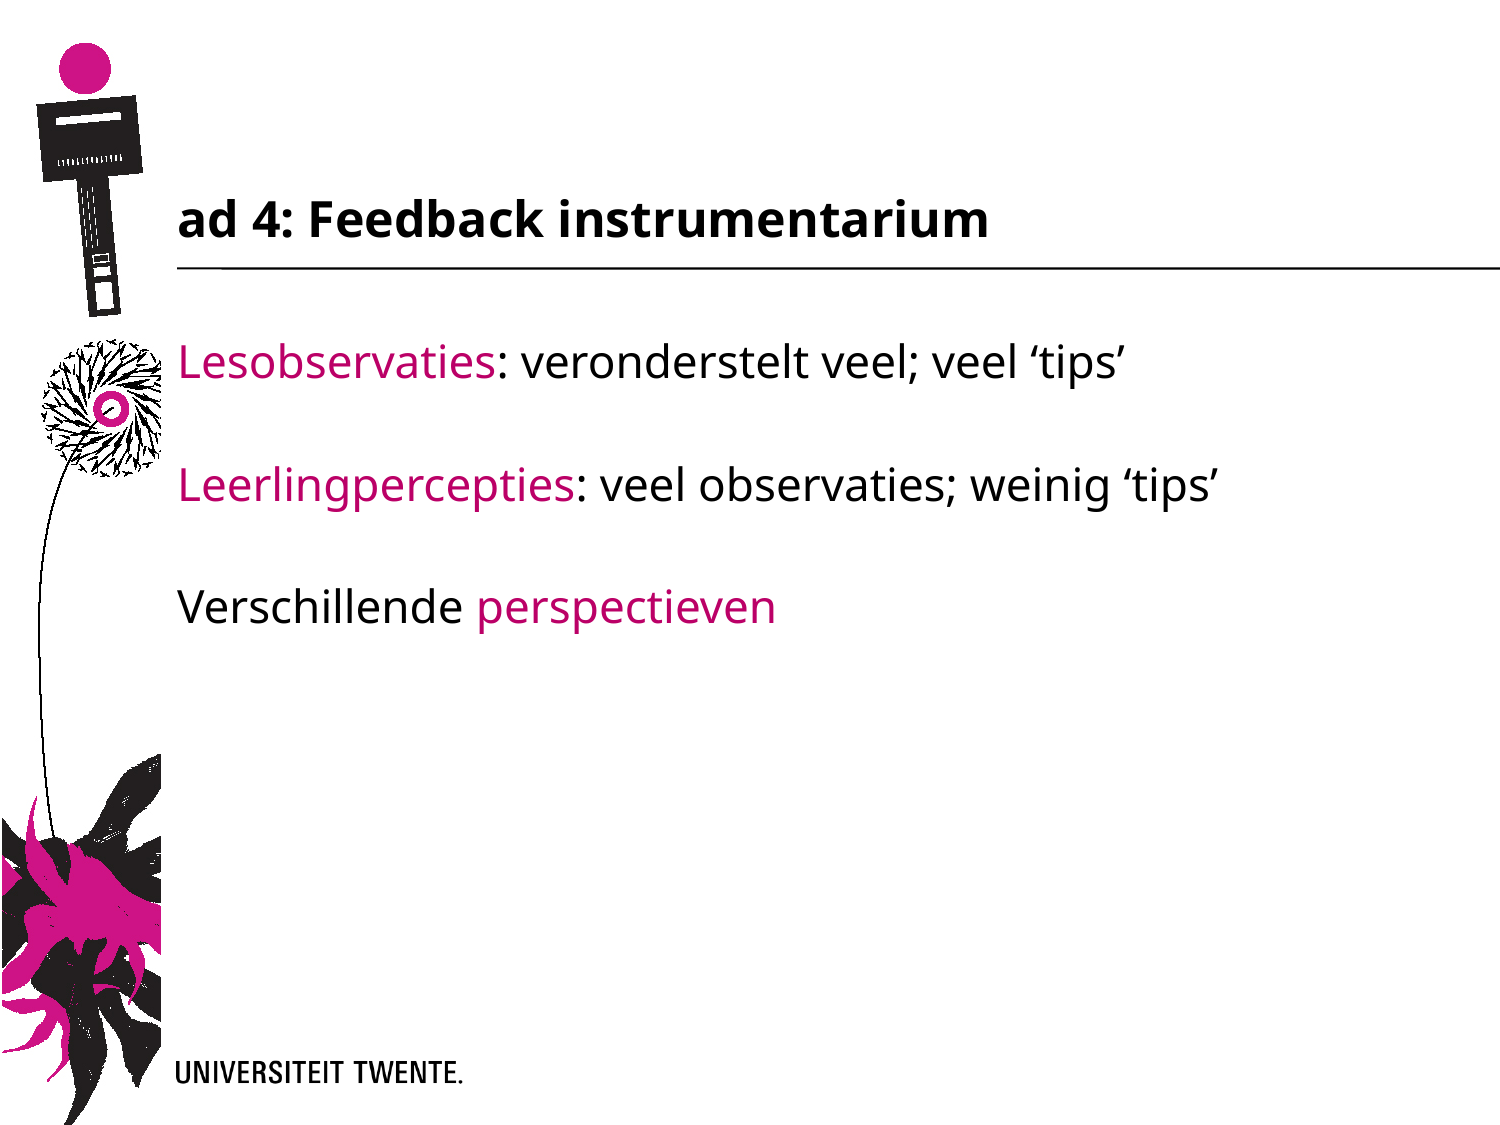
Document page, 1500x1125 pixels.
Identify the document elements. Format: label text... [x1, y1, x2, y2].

picture [2, 3, 482, 1125]
title ad 4: Feedback instrumentarium [177, 59, 1458, 248]
list Lesobservaties: veronderstelt veel; veel ‘tips’ Leerlingpercepties: veel observaties; weinig ‘tips’ Verschillende perspectieven [177, 267, 1458, 921]
